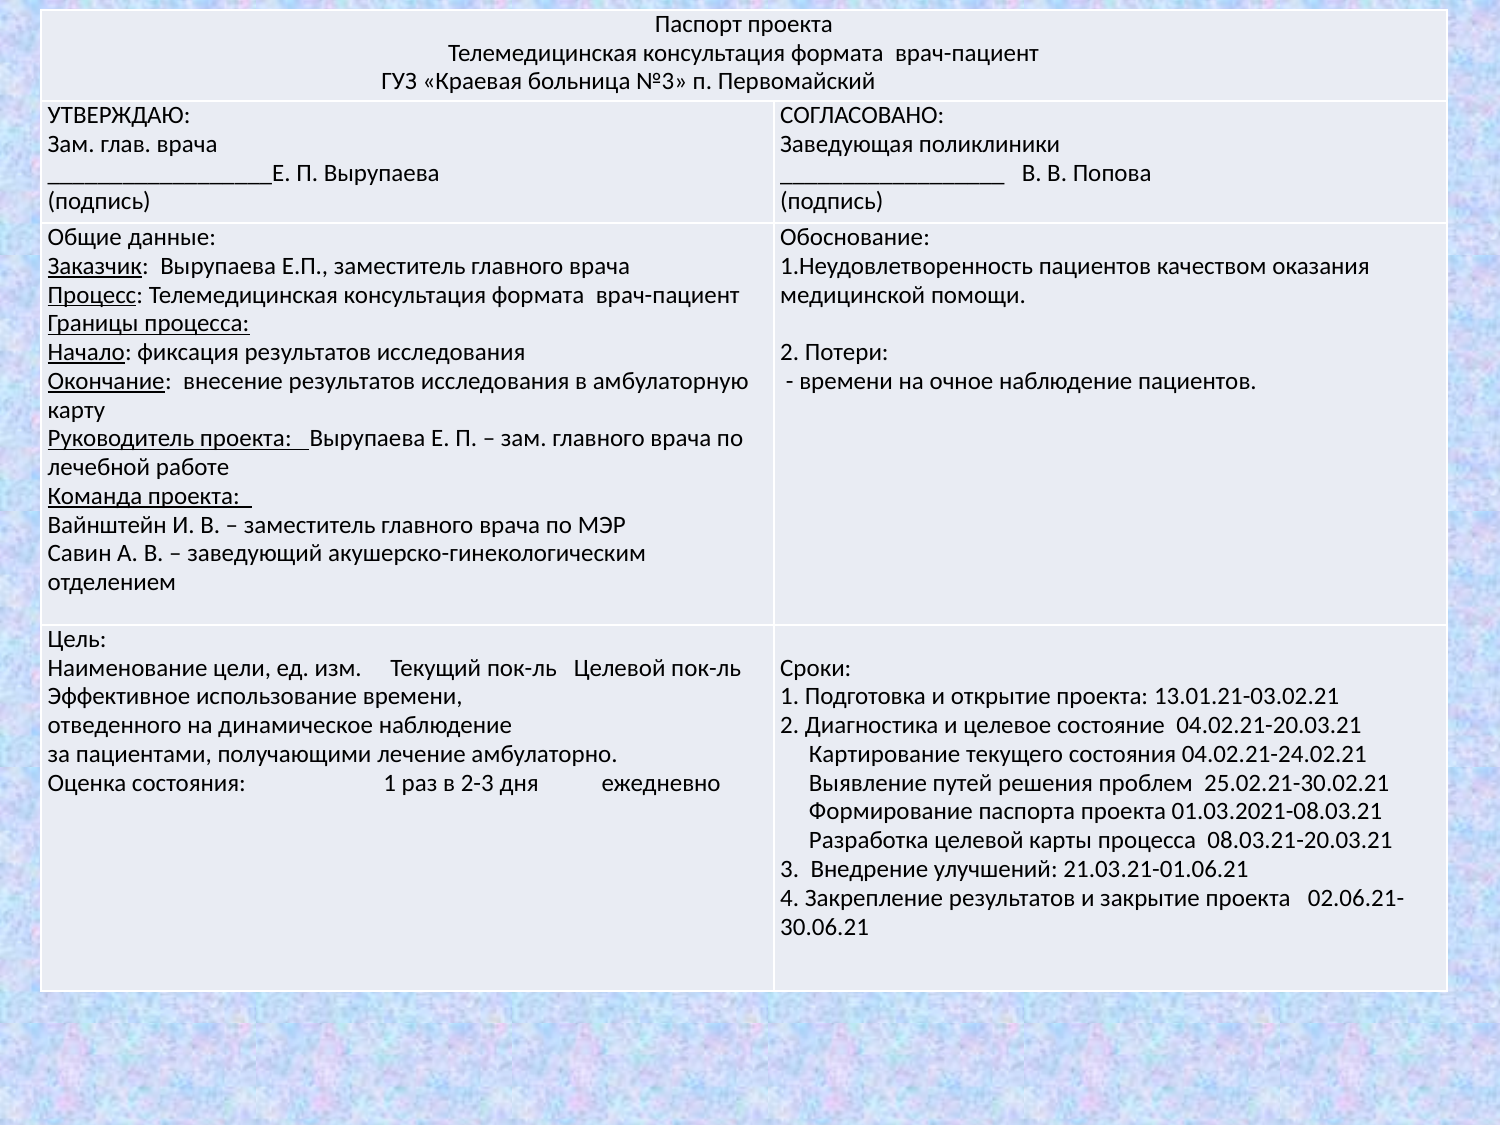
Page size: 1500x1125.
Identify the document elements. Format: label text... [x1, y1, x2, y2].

picture [0, 0, 1500, 1125]
table_cell СОГЛАСОВАНО: Заведующая поликлиники __________________ В. В. Попова (подпись) [775, 102, 1446, 222]
table_header Паспорт проекта Телемедицинская консультация формата врач-пациент ГУЗ «Краевая больница №3» п. Первомайский [42, 11, 1446, 100]
table_cell Сроки: 1. Подготовка и открытие проекта: 13.01.21-03.02.21 2. Диагностика и целевое состояние 04.02.21-20.03.21 Картирование текущего состояния 04.02.21-24.02.21 Выявление путей решения проблем 25.02.21-30.02.21 Формирование паспорта проекта 01.03.2021-08.03.21 Разработка целевой карты процесса 08.03.21-20.03.21 3. Внедрение улучшений: 21.03.21-01.06.21 4. Закрепление результатов и закрытие проекта 02.06.21-30.06.21 [775, 626, 1446, 990]
table_cell Цель: Наименование цели, ед. изм. Текущий пок-ль Целевой пок-ль Эффективное использование времени, отведенного на динамическое наблюдение за пациентами, получающими лечение амбулаторно. Оценка состояния: 1 раз в 2-3 дня ежедневно [42, 626, 773, 990]
table_cell Обоснование: 1.Неудовлетворенность пациентов качеством оказания медицинской помощи. 2. Потери: - времени на очное наблюдение пациентов. [775, 224, 1446, 624]
table_cell Общие данные: Заказчик: Вырупаева Е.П., заместитель главного врача Процесс: Телемедицинская консультация формата врач-пациент Границы процесса: Начало: фиксация результатов исследования Окончание: внесение результатов исследования в амбулаторную карту Руководитель проекта: Вырупаева Е. П. – зам. главного врача по лечебной работе Команда проекта: Вайнштейн И. В. – заместитель главного врача по МЭР Савин А. В. – заведующий акушерско-гинекологическим отделением [42, 224, 773, 624]
table_cell УТВЕРЖДАЮ: Зам. глав. врача __________________Е. П. Вырупаева (подпись) [42, 102, 773, 222]
